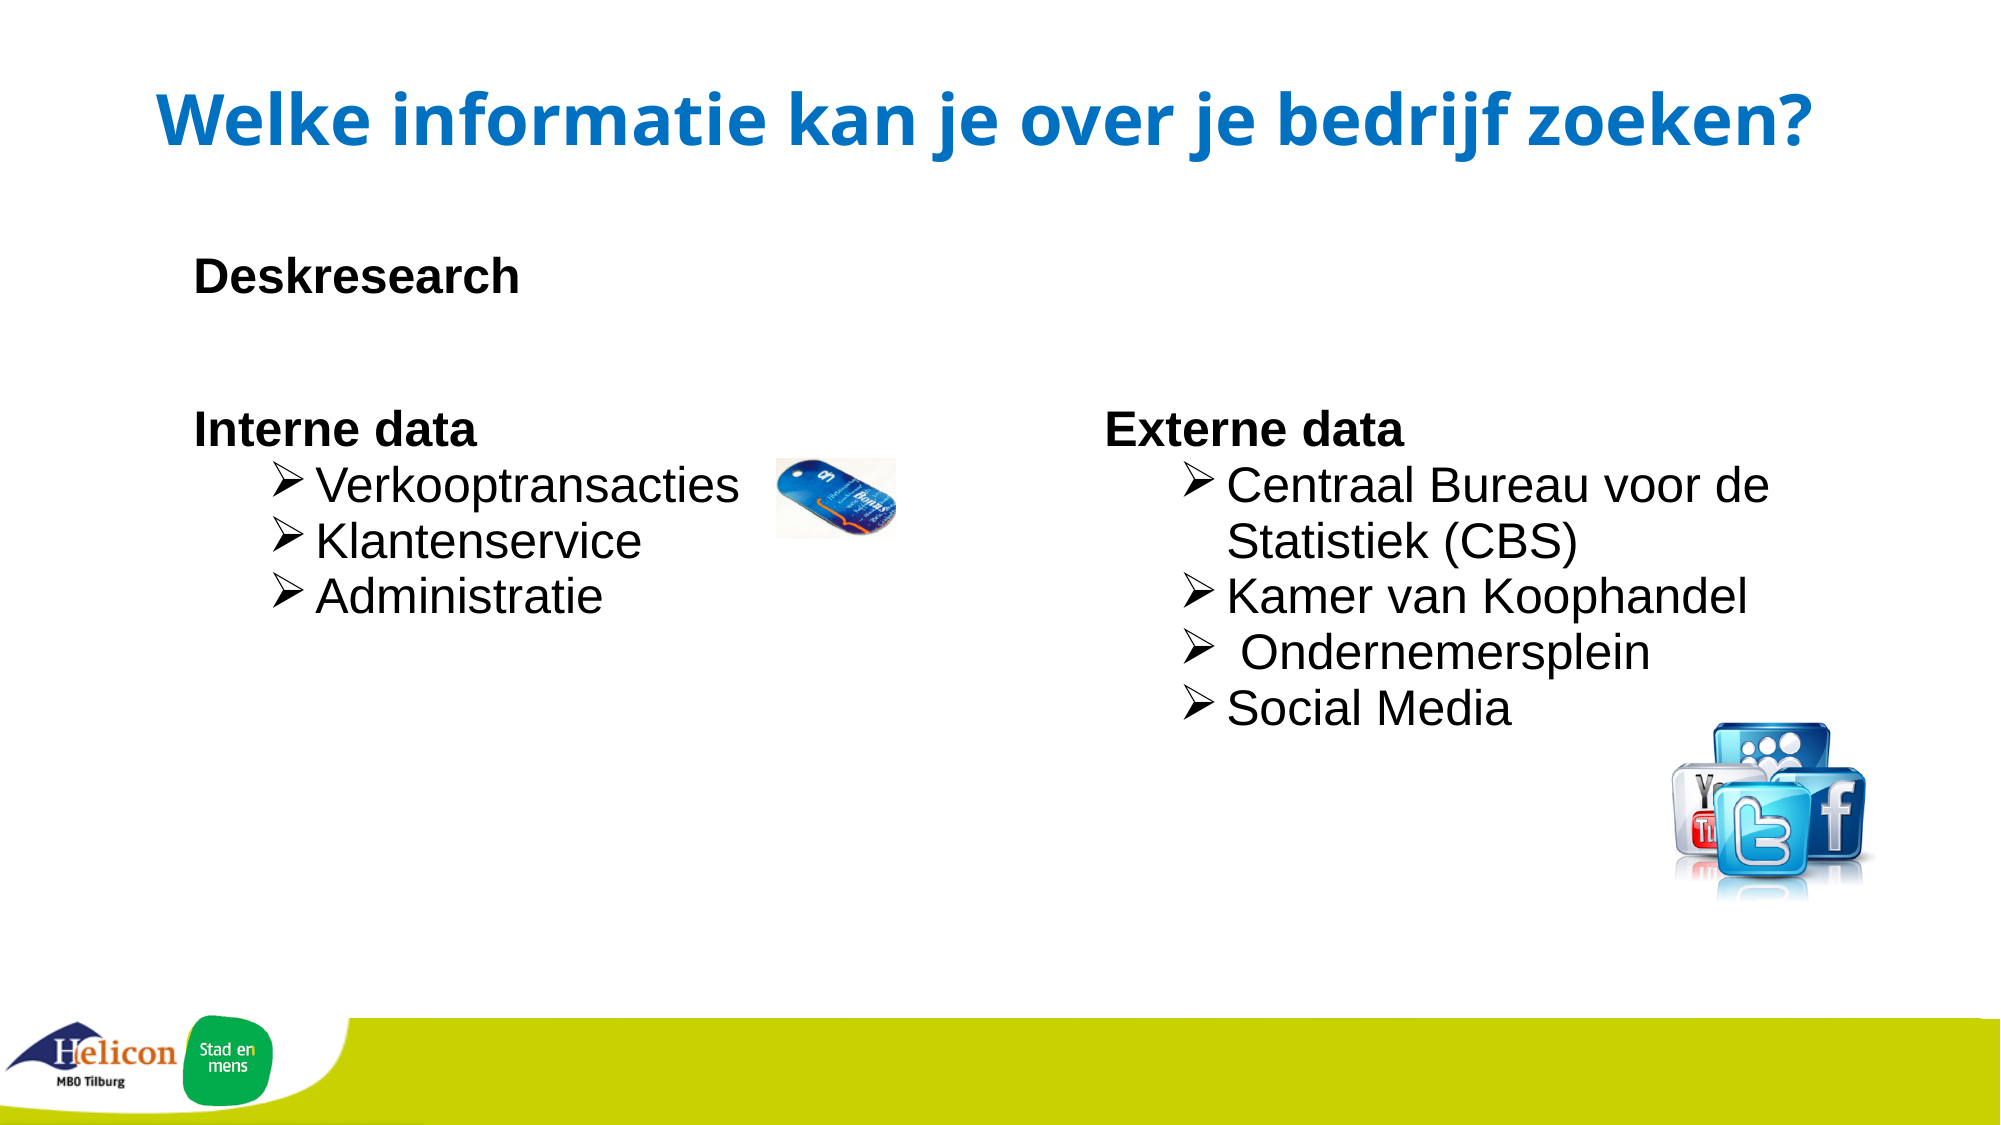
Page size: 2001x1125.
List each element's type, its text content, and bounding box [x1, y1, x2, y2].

table_header Externe data Centraal Bureau voor de Statistiek (CBS) Kamer van Koophandel Ondernemersplein Social Media [1090, 395, 1999, 960]
table_header Interne data Verkooptransacties Klantenservice Administratie [179, 395, 1088, 960]
text_box Deskresearch [178, 236, 1612, 312]
picture [0, 1013, 424, 1125]
title Welke informatie kan je over je bedrijf zoeken? [141, 76, 2000, 214]
picture [776, 458, 896, 539]
picture [1657, 715, 1876, 905]
